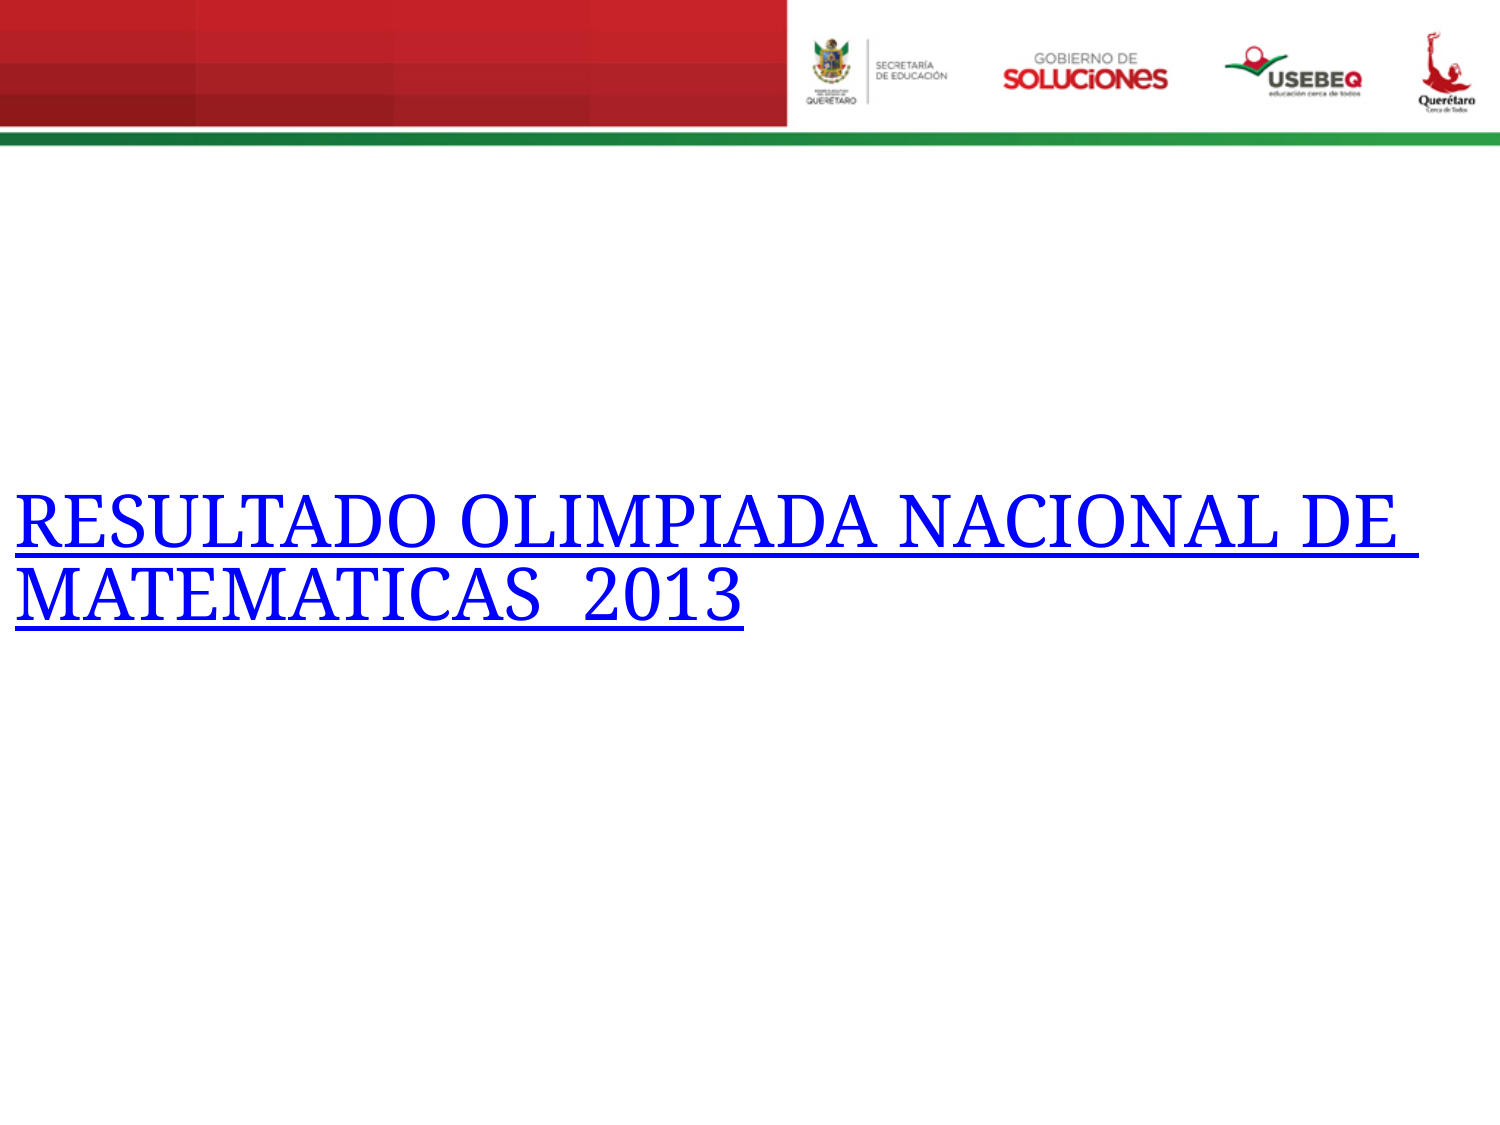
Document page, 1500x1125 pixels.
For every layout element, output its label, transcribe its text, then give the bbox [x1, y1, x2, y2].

picture [0, 0, 1500, 1125]
text_box RESULTADO OLIMPIADA NACIONAL DE MATEMATICAS 2013 [0, 467, 1483, 745]
